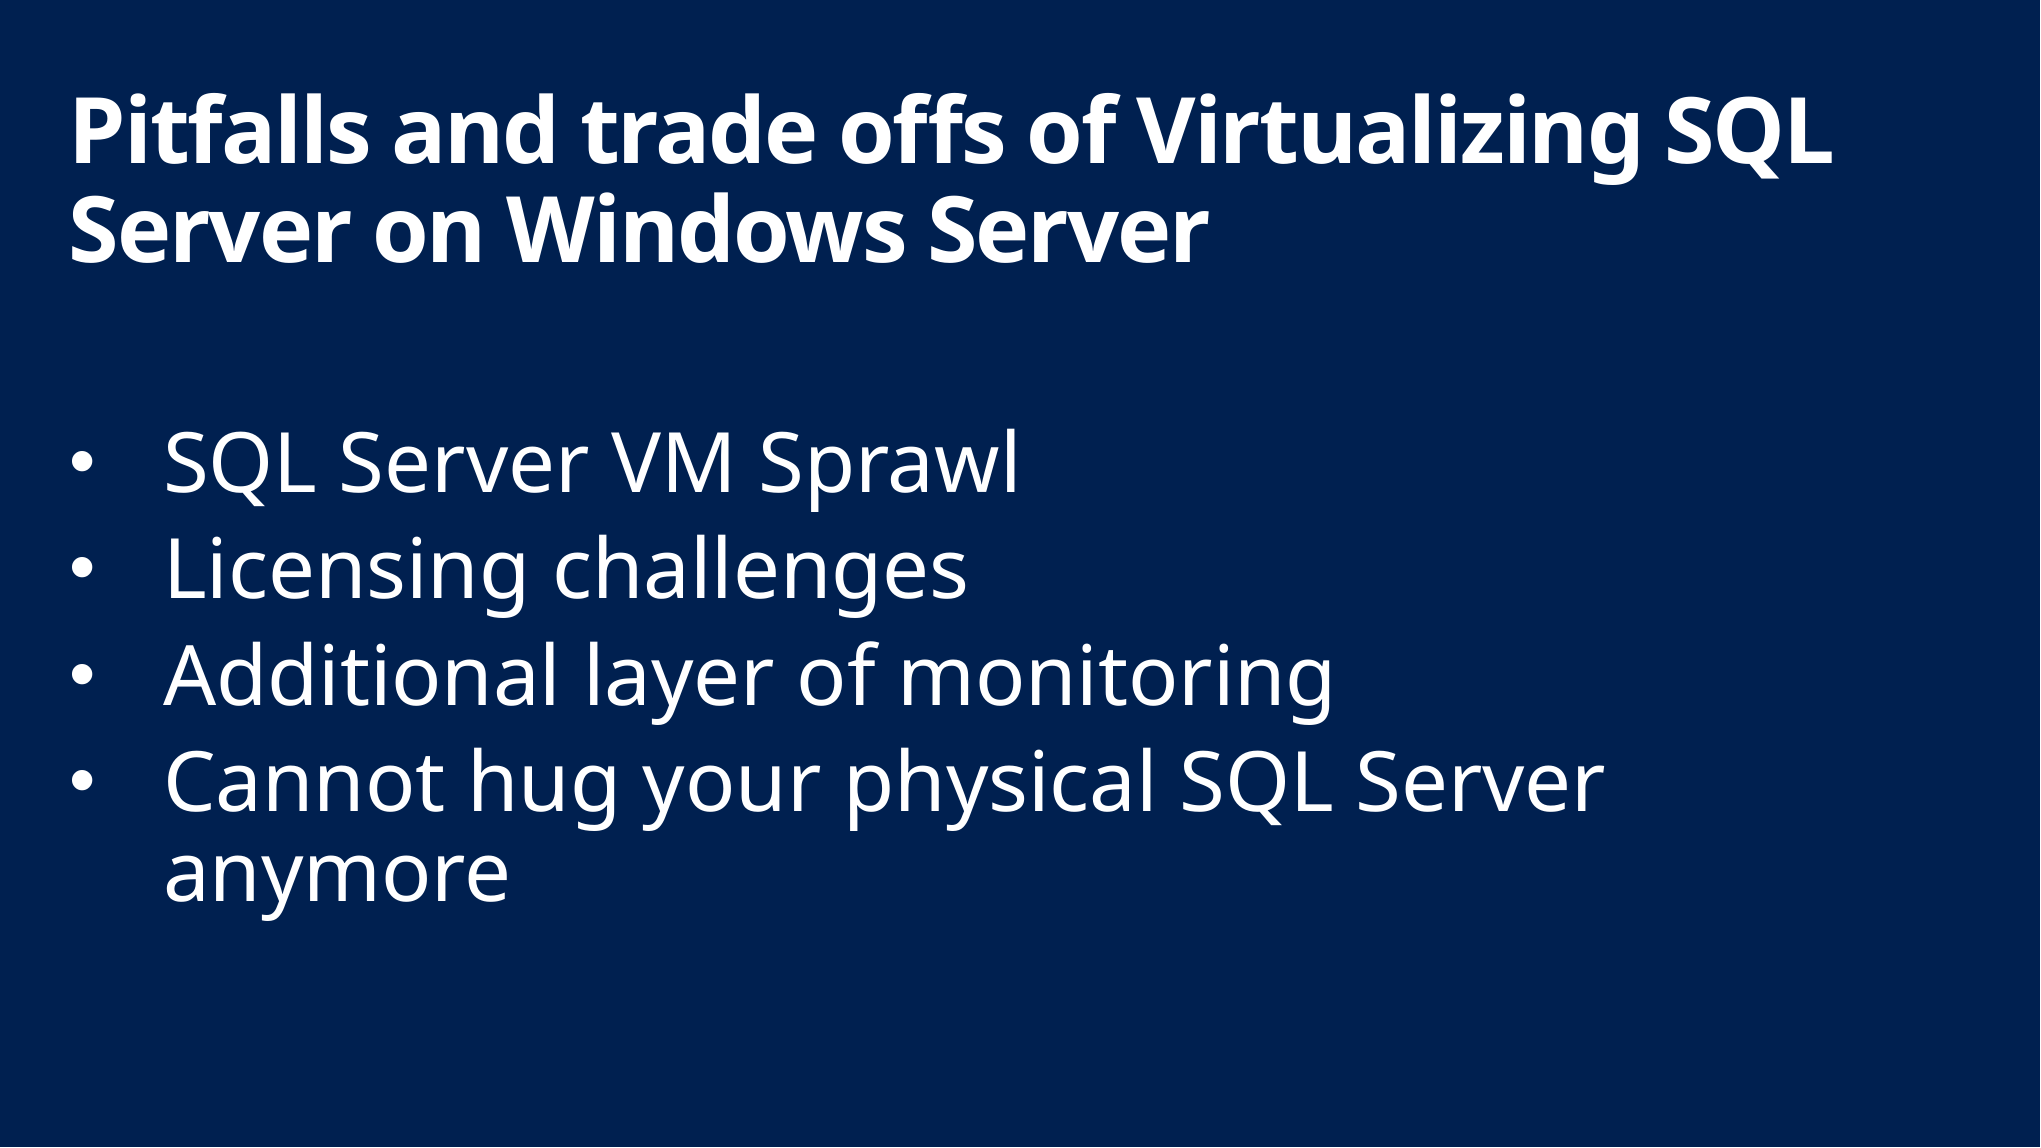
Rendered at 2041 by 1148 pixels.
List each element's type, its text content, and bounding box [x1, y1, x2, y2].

list SQL Server VM Sprawl Licensing challenges Additional layer of monitoring Cannot hug your physical SQL Server anymore [45, 405, 1996, 887]
title Pitfalls and trade offs of Virtualizing SQL Server on Windows Server [45, 69, 1996, 280]
